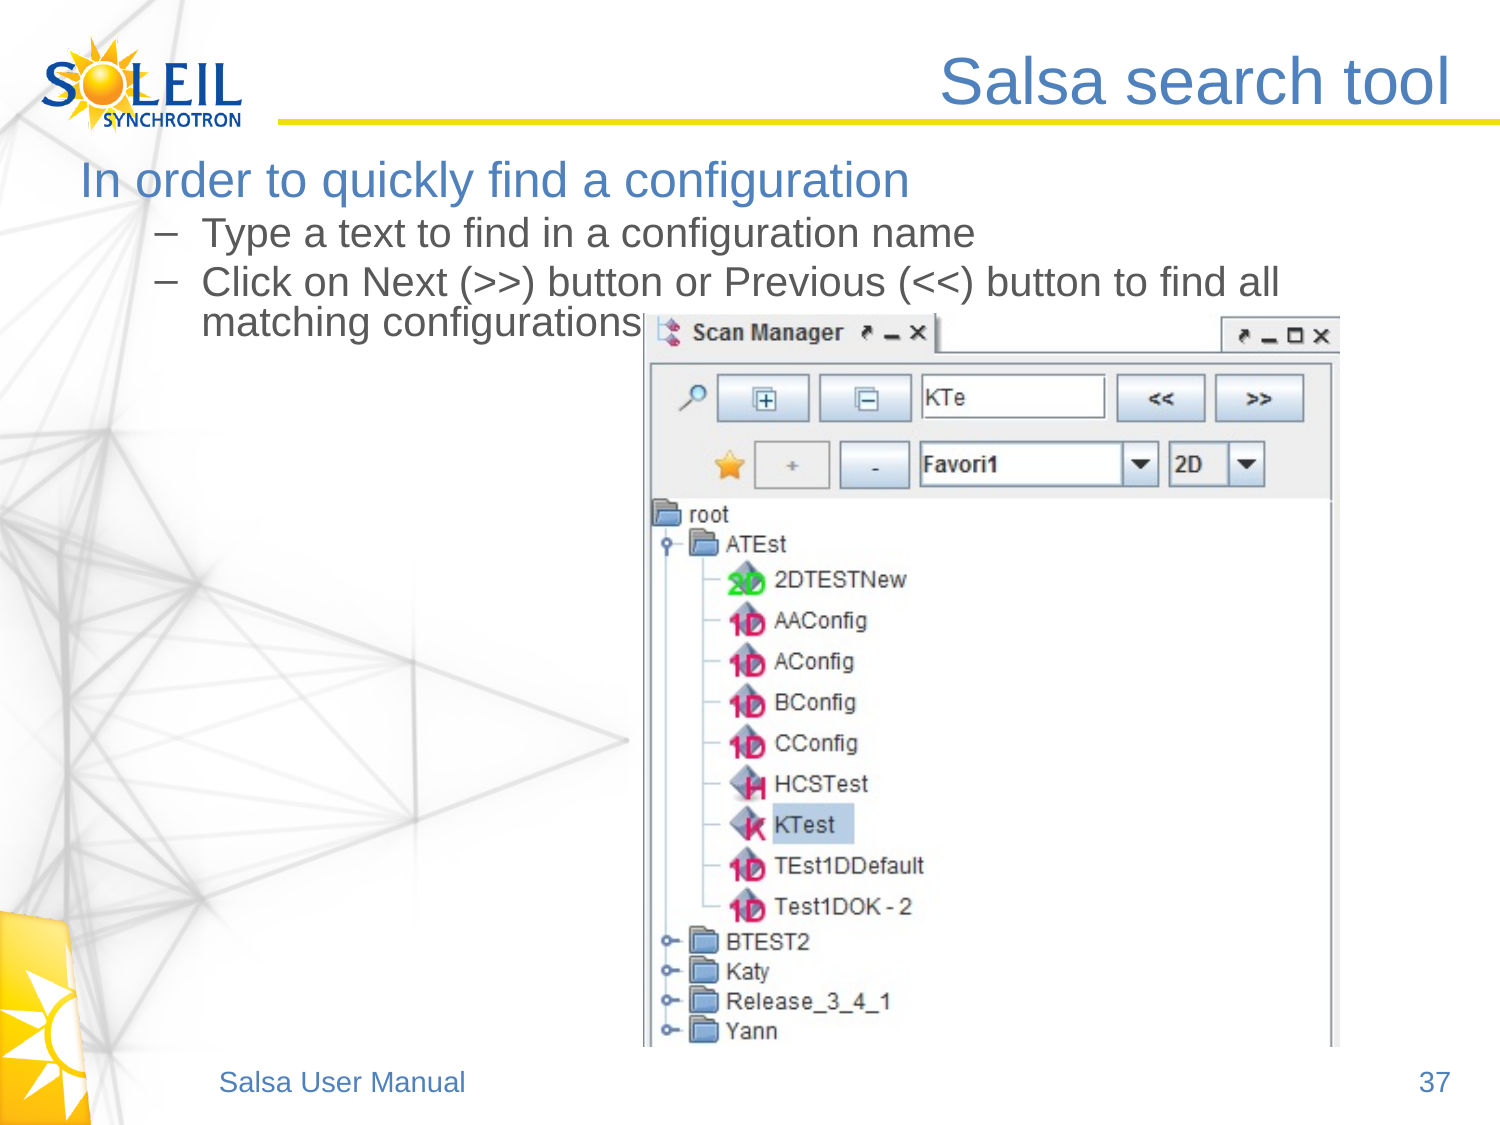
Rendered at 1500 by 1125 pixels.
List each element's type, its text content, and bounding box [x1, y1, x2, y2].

text_box In order to quickly find a configuration Type a text to find in a configuration name Click on Next (>>) button or Previous (<<) button to find all matching configurations [64, 152, 1463, 1015]
text_box Salsa User Manual 37 [100, 1046, 1467, 1116]
title Salsa search tool [277, 31, 1467, 125]
picture [0, 0, 1500, 1125]
